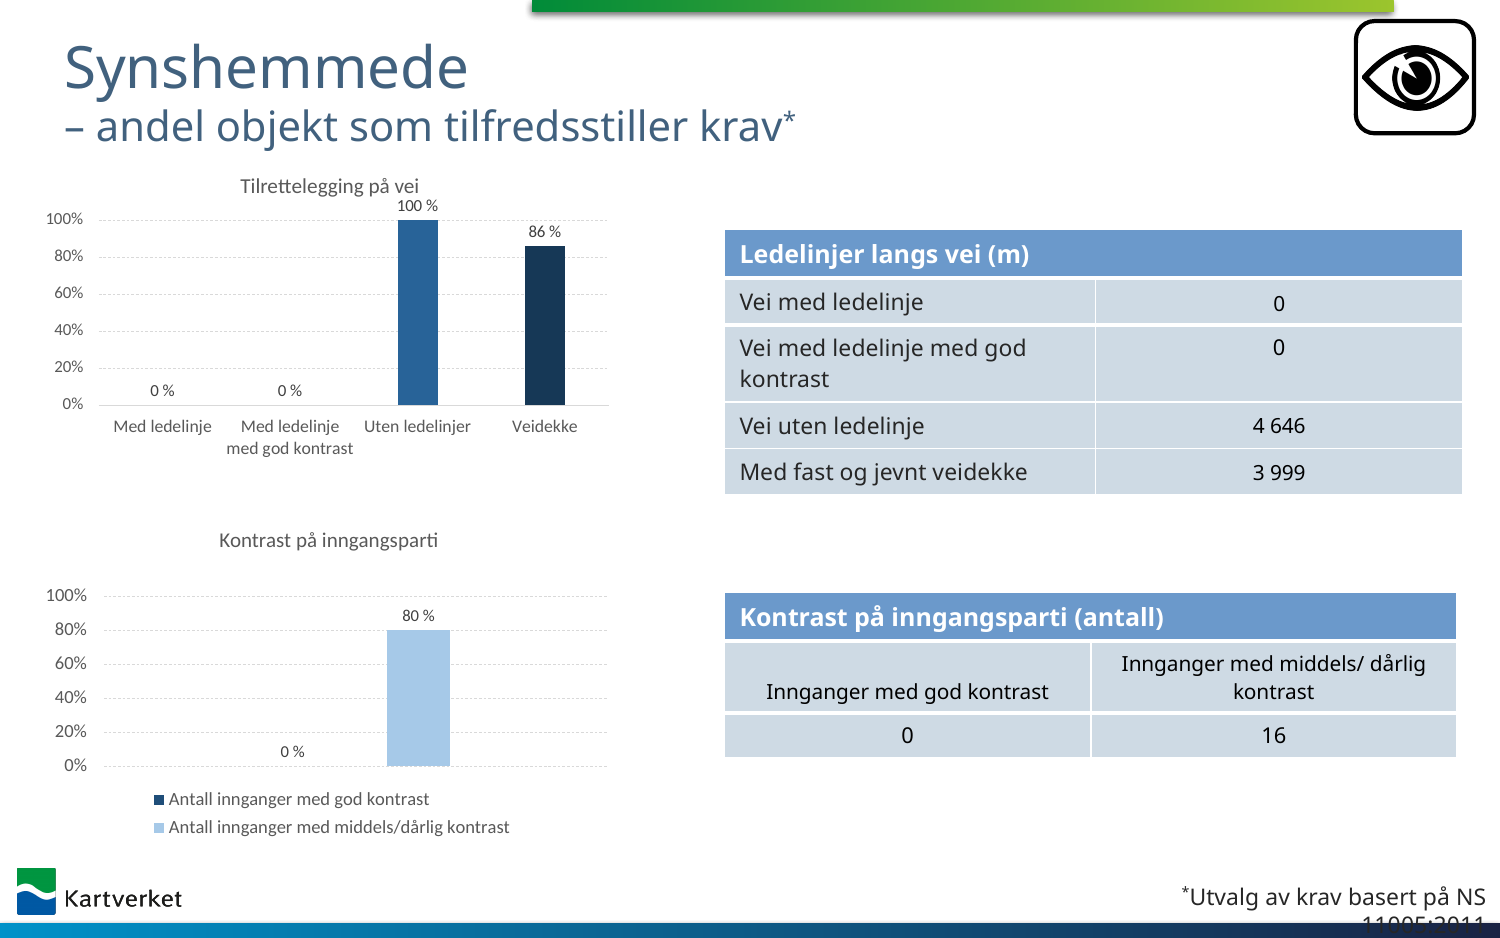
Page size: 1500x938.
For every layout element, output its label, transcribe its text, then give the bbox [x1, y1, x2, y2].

table_header Kontrast på inngangsparti (antall) [725, 593, 1456, 639]
table_cell Vei uten ledelinje [725, 403, 1095, 448]
table_cell Innganger med middels/ dårlig kontrast [1092, 643, 1456, 711]
table_cell Vei med ledelinje med god kontrast [725, 327, 1095, 401]
table_cell 0 [1096, 280, 1462, 323]
table_cell 0 [1096, 327, 1462, 401]
table_cell Innganger med god kontrast [725, 643, 1090, 711]
table_cell 0 [725, 715, 1090, 757]
table_cell Vei med ledelinje [725, 280, 1095, 323]
picture [41, 520, 617, 846]
table_cell 3 999 [1096, 449, 1462, 494]
table_cell 16 [1092, 715, 1456, 757]
table_cell Med fast og jevnt veidekke [725, 449, 1095, 494]
picture [41, 166, 619, 492]
text_box *Utvalg av krav basert på NS 11005:2011 [1068, 873, 1500, 938]
text_box Synshemmede – andel objekt som tilfredsstiller krav* [49, 24, 1431, 158]
table_header Ledelinjer langs vei (m) [725, 230, 1462, 276]
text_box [1355, 20, 1475, 134]
table_cell 4 646 [1096, 403, 1462, 448]
